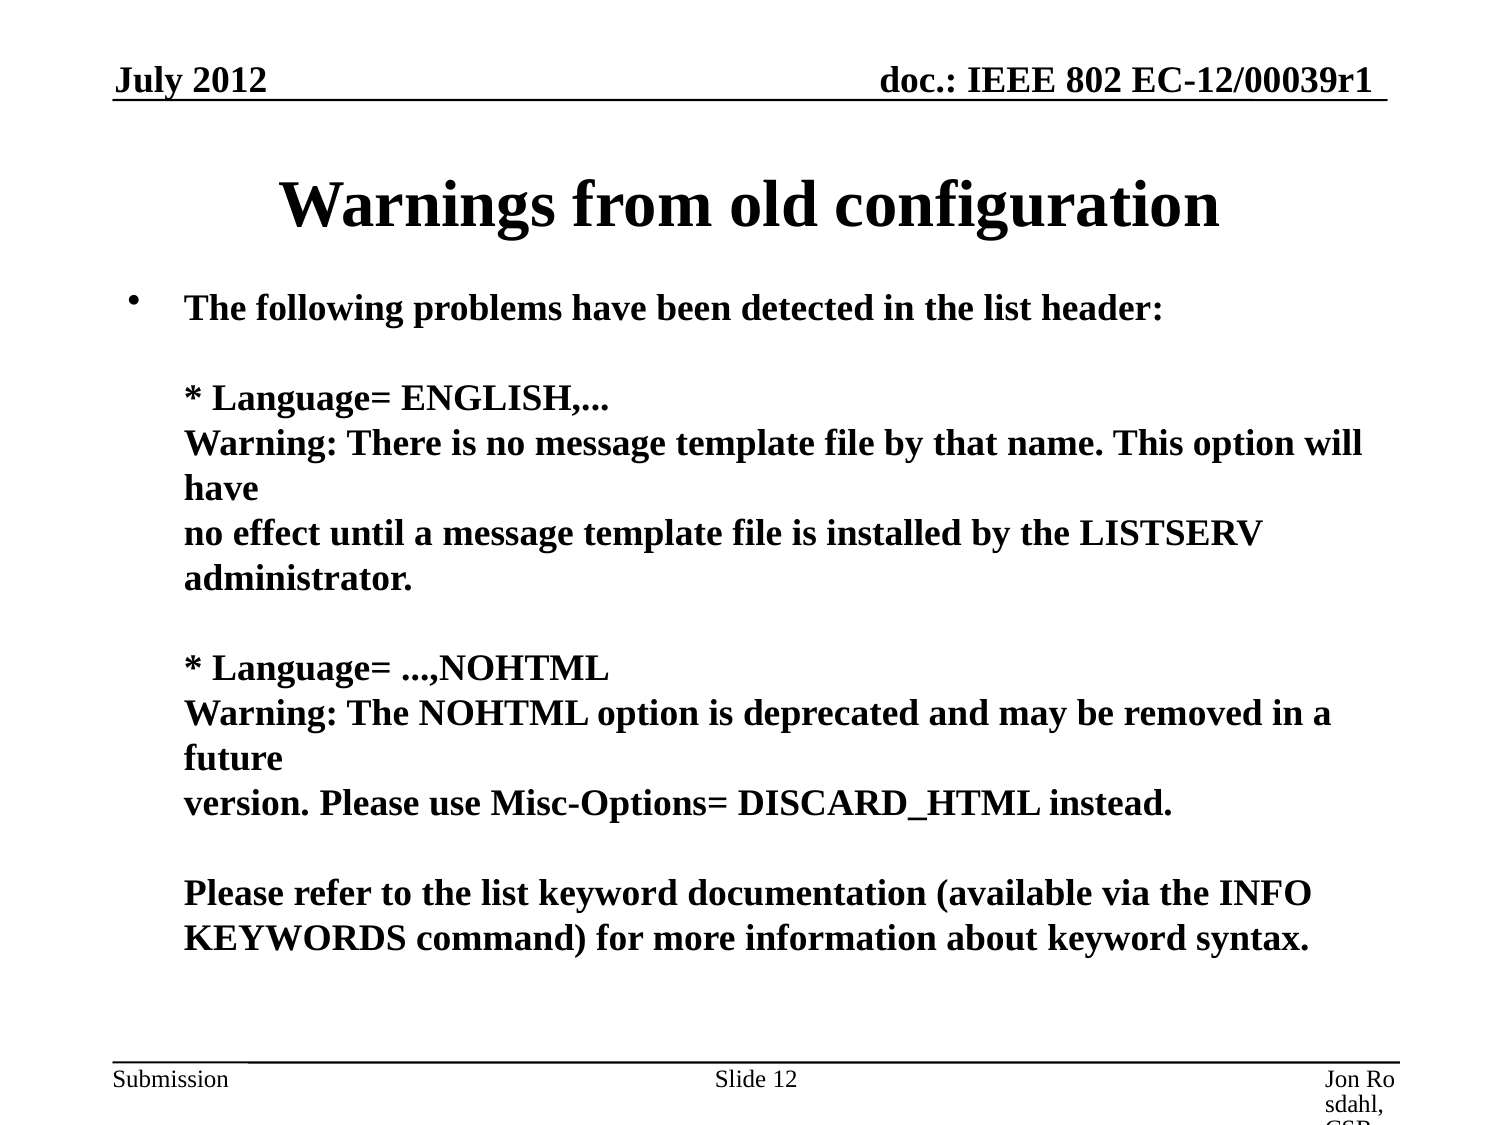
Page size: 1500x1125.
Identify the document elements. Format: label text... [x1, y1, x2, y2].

list The following problems have been detected in the list header: * Language= ENGLISH,... Warning: There is no message template file by that name. This option will have no effect until a message template file is installed by the LISTSERV administrator. * Language= ...,NOHTML Warning: The NOHTML option is deprecated and may be removed in a future version. Please use Misc-Options= DISCARD_HTML instead. Please refer to the list keyword documentation (available via the INFO KEYWORDS command) for more information about keyword syntax. [112, 274, 1388, 1038]
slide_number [114, 54, 290, 101]
title Warnings from old configuration [112, 112, 1388, 274]
slide_number Slide 12 [712, 1061, 800, 1093]
footer Jon Rosdahl, CSR [1324, 1061, 1402, 1093]
